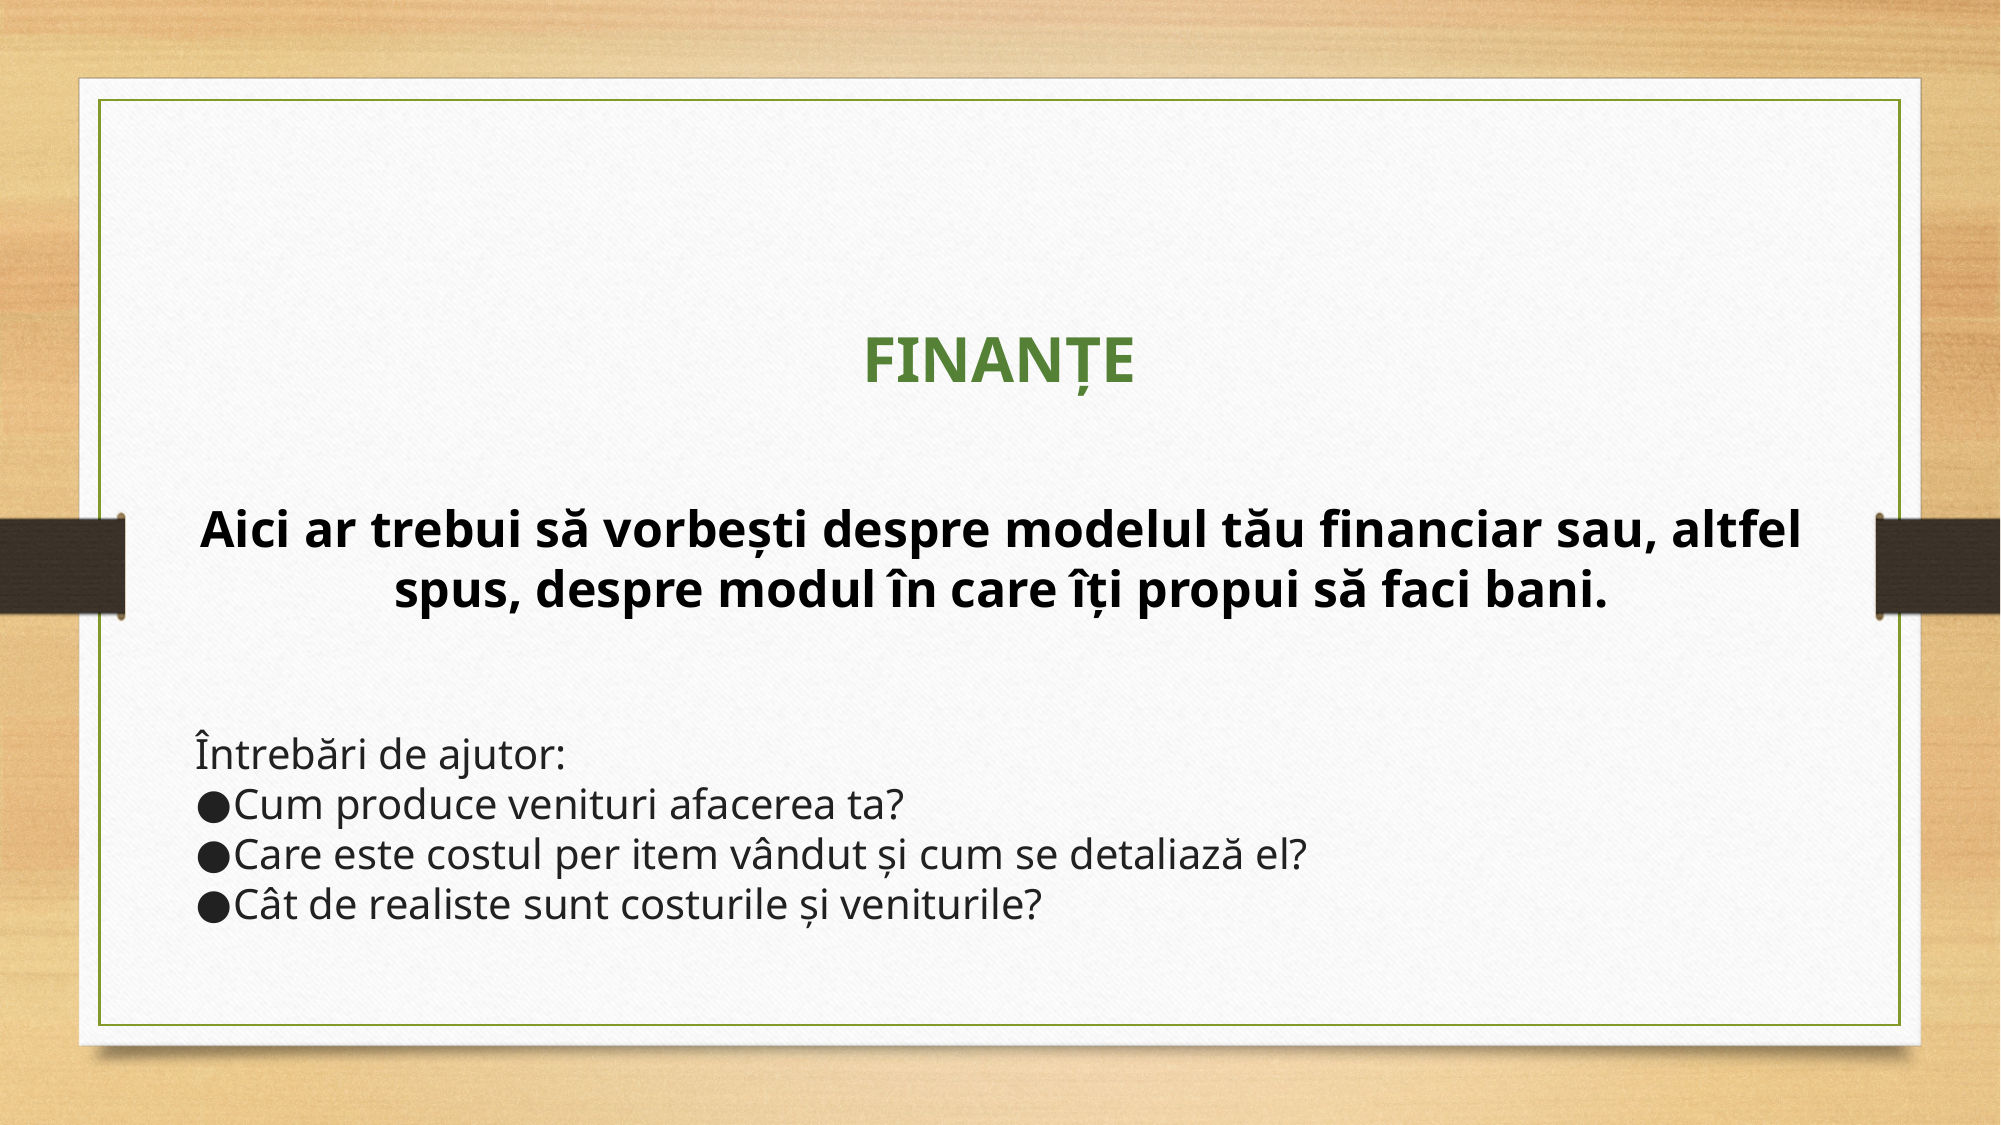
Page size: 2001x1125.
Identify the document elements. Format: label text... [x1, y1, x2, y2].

text_box FINANȚE [592, 316, 1407, 461]
text_box Aici ar trebui să vorbești despre modelul tău financiar sau, altfel spus, despre modul în care îți propui să faci bani. Întrebări de ajutor: Cum produce venituri afacerea ta? Care este costul per item vândut și cum se detaliază el? Cât de realiste sunt costurile și veniturile? [188, 493, 1816, 1018]
picture [0, 0, 2001, 1125]
